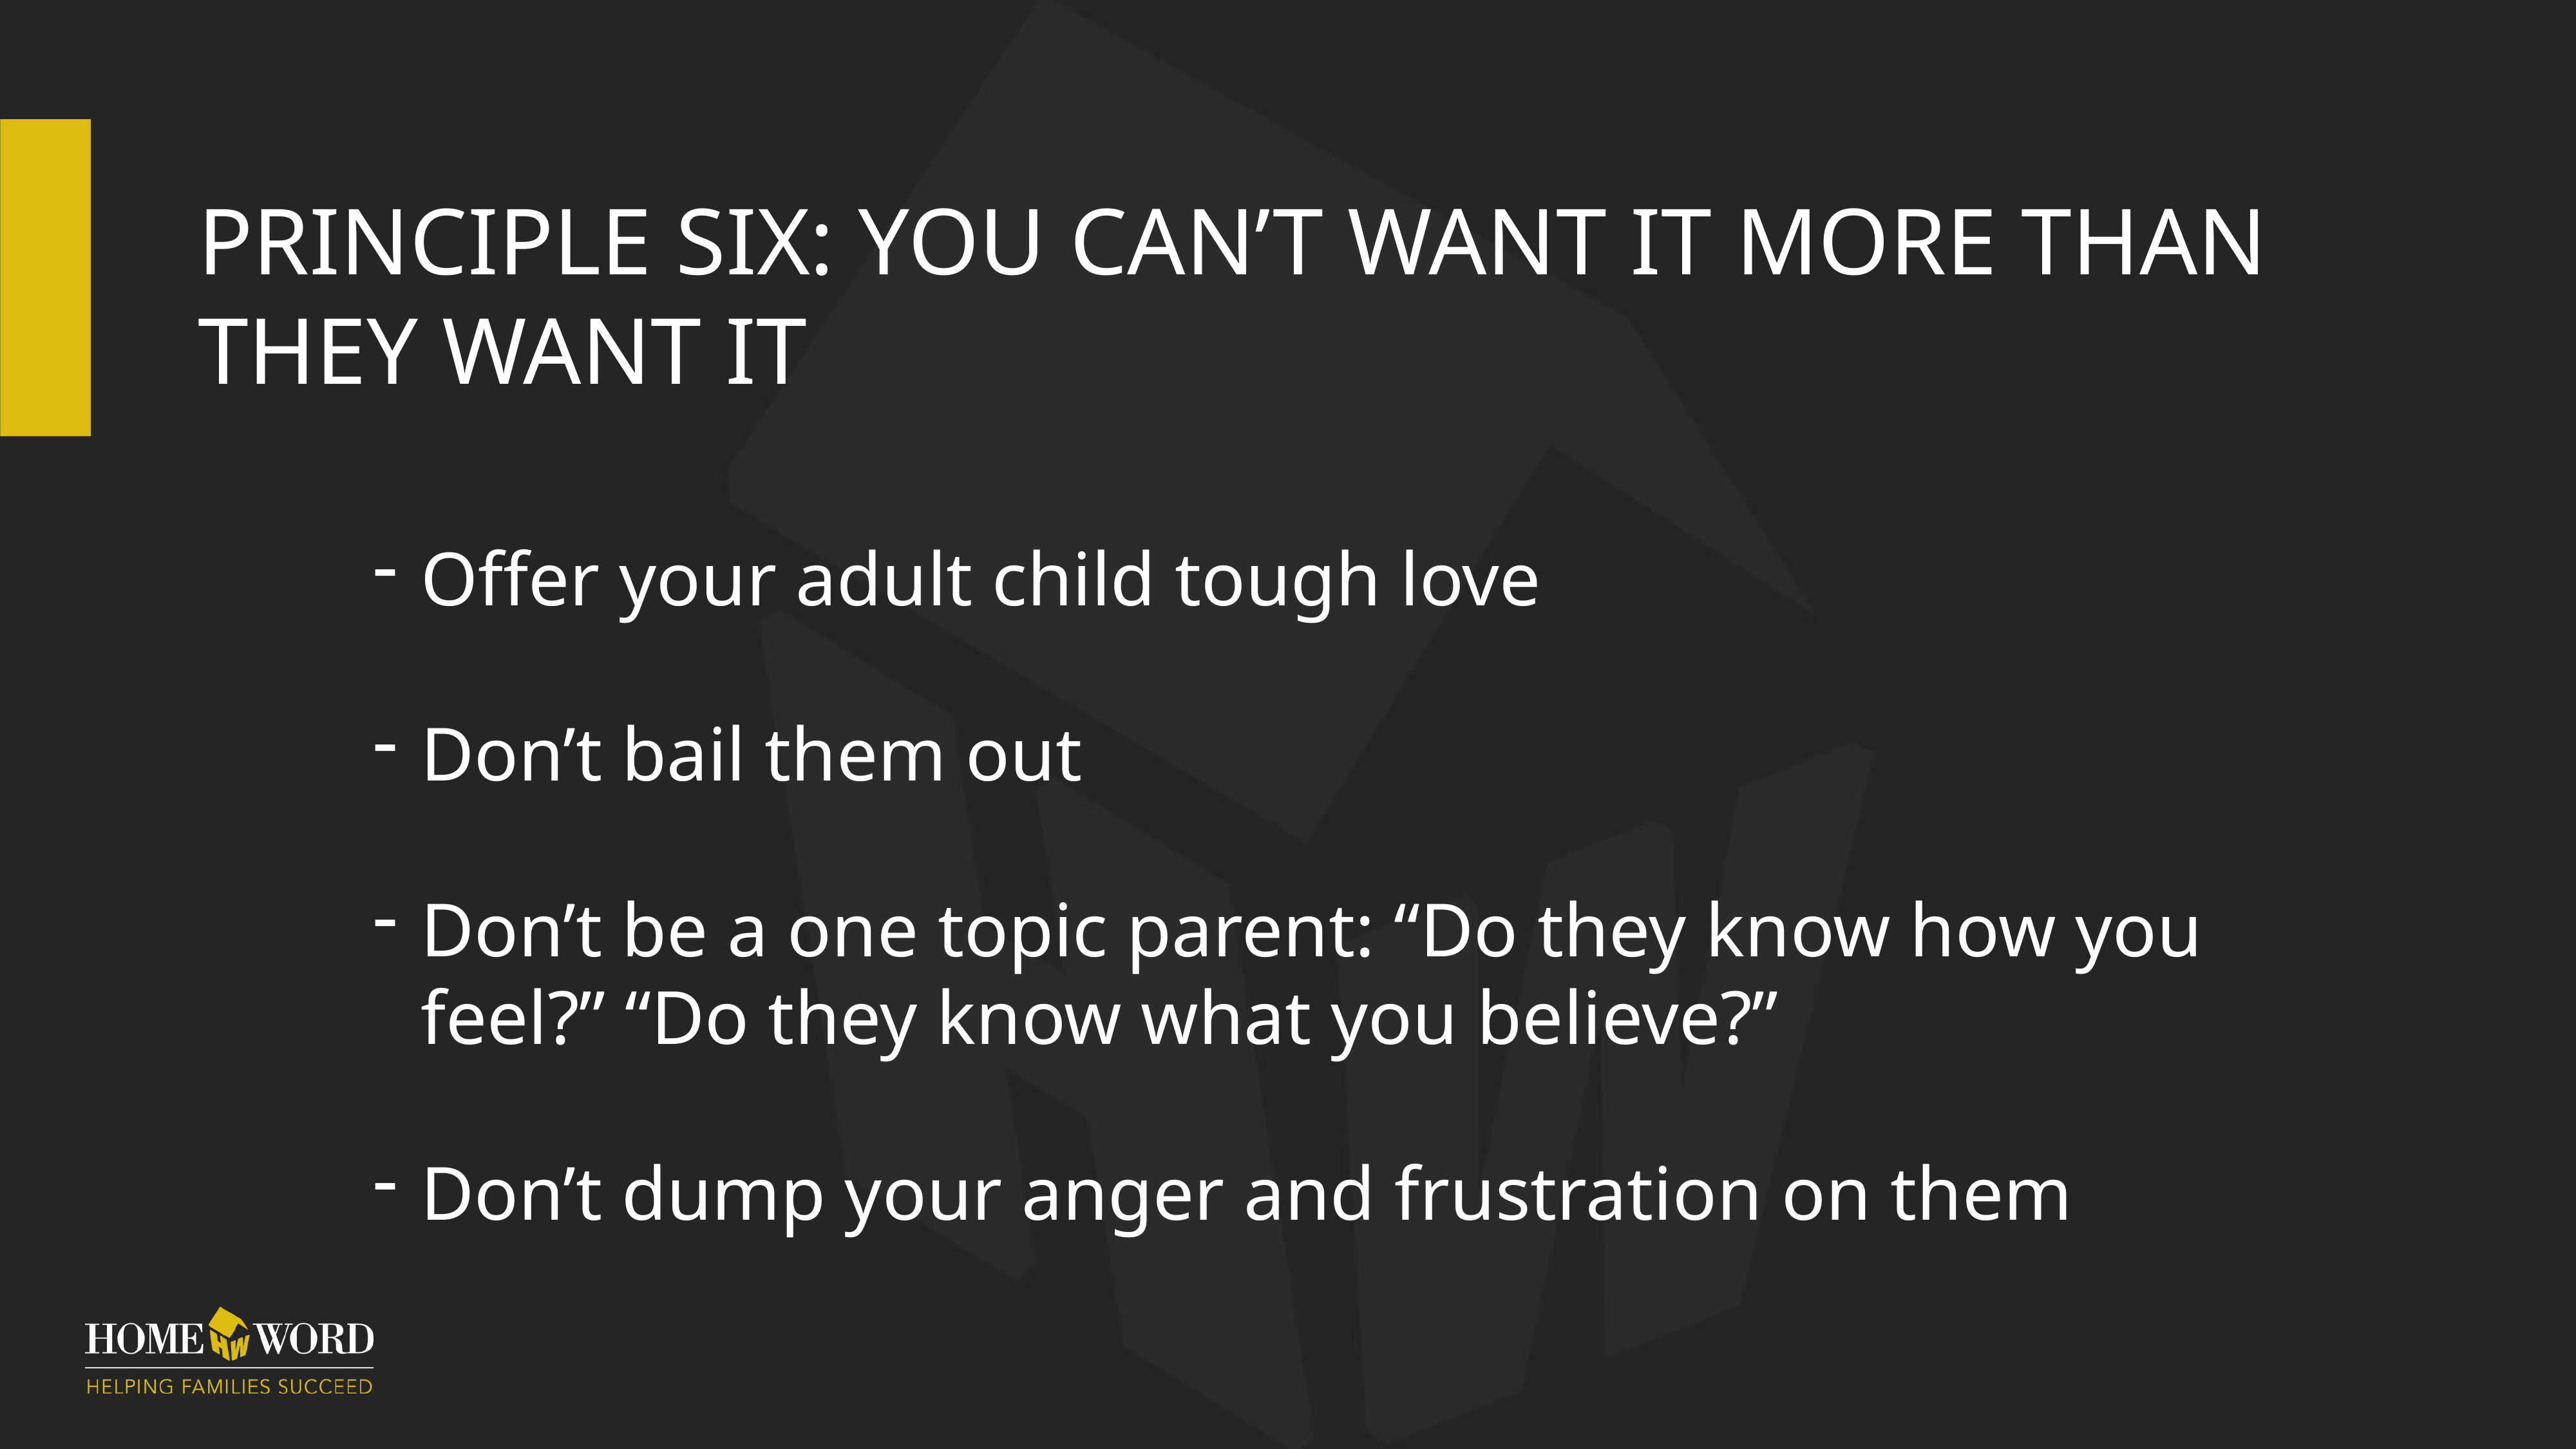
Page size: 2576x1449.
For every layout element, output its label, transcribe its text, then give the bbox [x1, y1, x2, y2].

title Principle Six: You can’t want it more than they want it [192, 120, 2324, 466]
picture [0, 0, 2576, 1449]
text_box Offer your adult child tough love Don’t bail them out Don’t be a one topic parent: “Do they know how you feel?” “Do they know what you believe?” Don’t dump your anger and frustration on them [368, 527, 2279, 1245]
